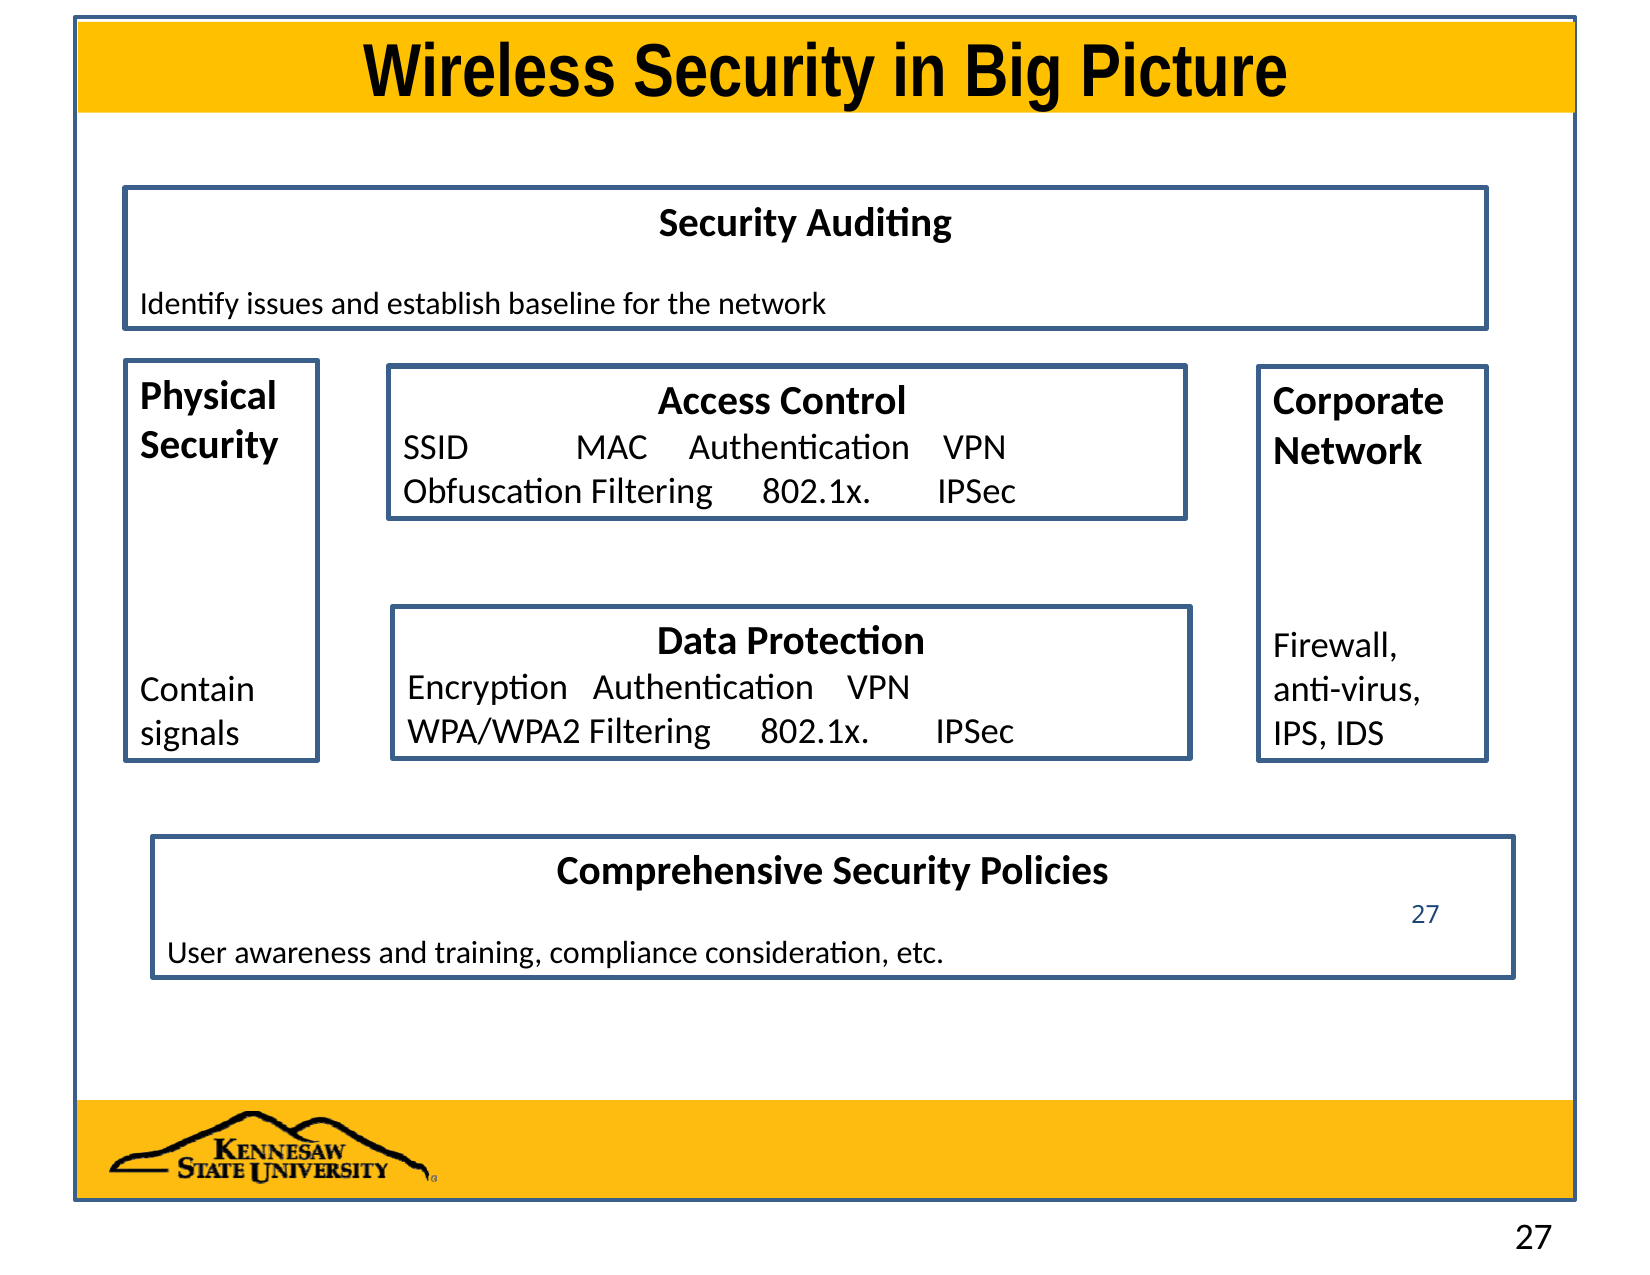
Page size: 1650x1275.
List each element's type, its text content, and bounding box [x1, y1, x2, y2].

text_box Comprehensive Security Policies User awareness and training, compliance consideration, etc. [152, 836, 1514, 978]
text_box Physical Security Contain signals [125, 360, 318, 761]
text_box Data Protection Encryption Authentication VPN WPA/WPA2 Filtering 802.1x. IPSec [392, 606, 1191, 759]
picture [108, 1111, 437, 1184]
text_box Security Auditing Identify issues and establish baseline for the network [124, 187, 1487, 329]
text_box Access Control SSID MAC Authentication VPN Obfuscation Filtering 802.1x. IPSec [388, 366, 1186, 519]
text_box Corporate Network Firewall, anti-virus, IPS, IDS [1258, 366, 1487, 761]
title Wireless Security in Big Picture [77, 21, 1575, 113]
